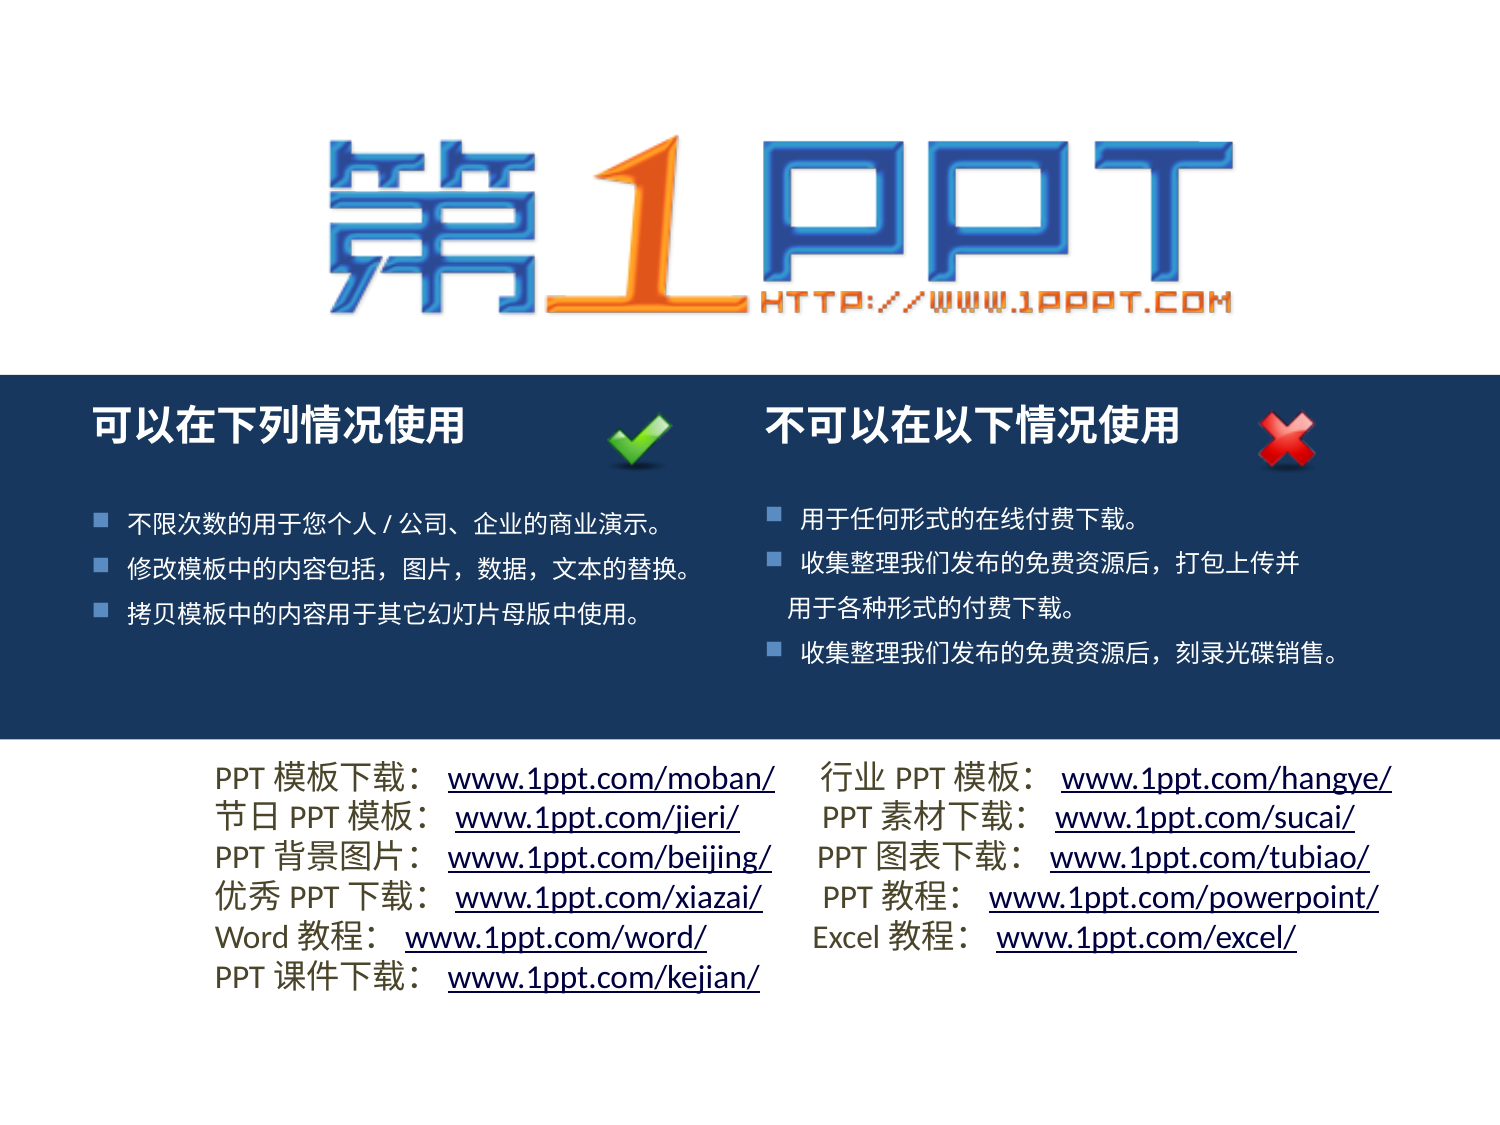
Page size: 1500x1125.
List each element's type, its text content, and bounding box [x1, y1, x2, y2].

picture [1253, 407, 1319, 473]
text_box 不可以在以下情况使用 用于任何形式的在线付费下载。 收集整理我们发布的免费资源后，打包上传并 用于各种形式的付费下载。 收集整理我们发布的免费资源后，刻录光碟销售。 [750, 391, 1424, 716]
text_box 可以在下列情况使用 不限次数的用于您个人/公司、企业的商业演示。 修改模板中的内容包括，图片，数据，文本的替换。 拷贝模板中的内容用于其它幻灯片母版中使用。 [76, 391, 750, 716]
text_box PPT模板下载：www.1ppt.com/moban/ 行业PPT模板：www.1ppt.com/hangye/ 节日PPT模板：www.1ppt.com/jieri/ PPT素材下载：www.1ppt.com/sucai/ PPT背景图片：www.1ppt.com/beijing/ PPT图表下载：www.1ppt.com/tubiao/ 优秀PPT下载：www.1ppt.com/xiazai/ PPT教程：www.1ppt.com/powerpoint/ Word教程：www.1ppt.com/word/ Excel教程：www.1ppt.com/excel/ PPT课件下载：www.1ppt.com/kejian/ [198, 740, 1500, 1096]
picture [607, 407, 673, 473]
text_box [0, 374, 1500, 740]
picture [307, 117, 1259, 339]
